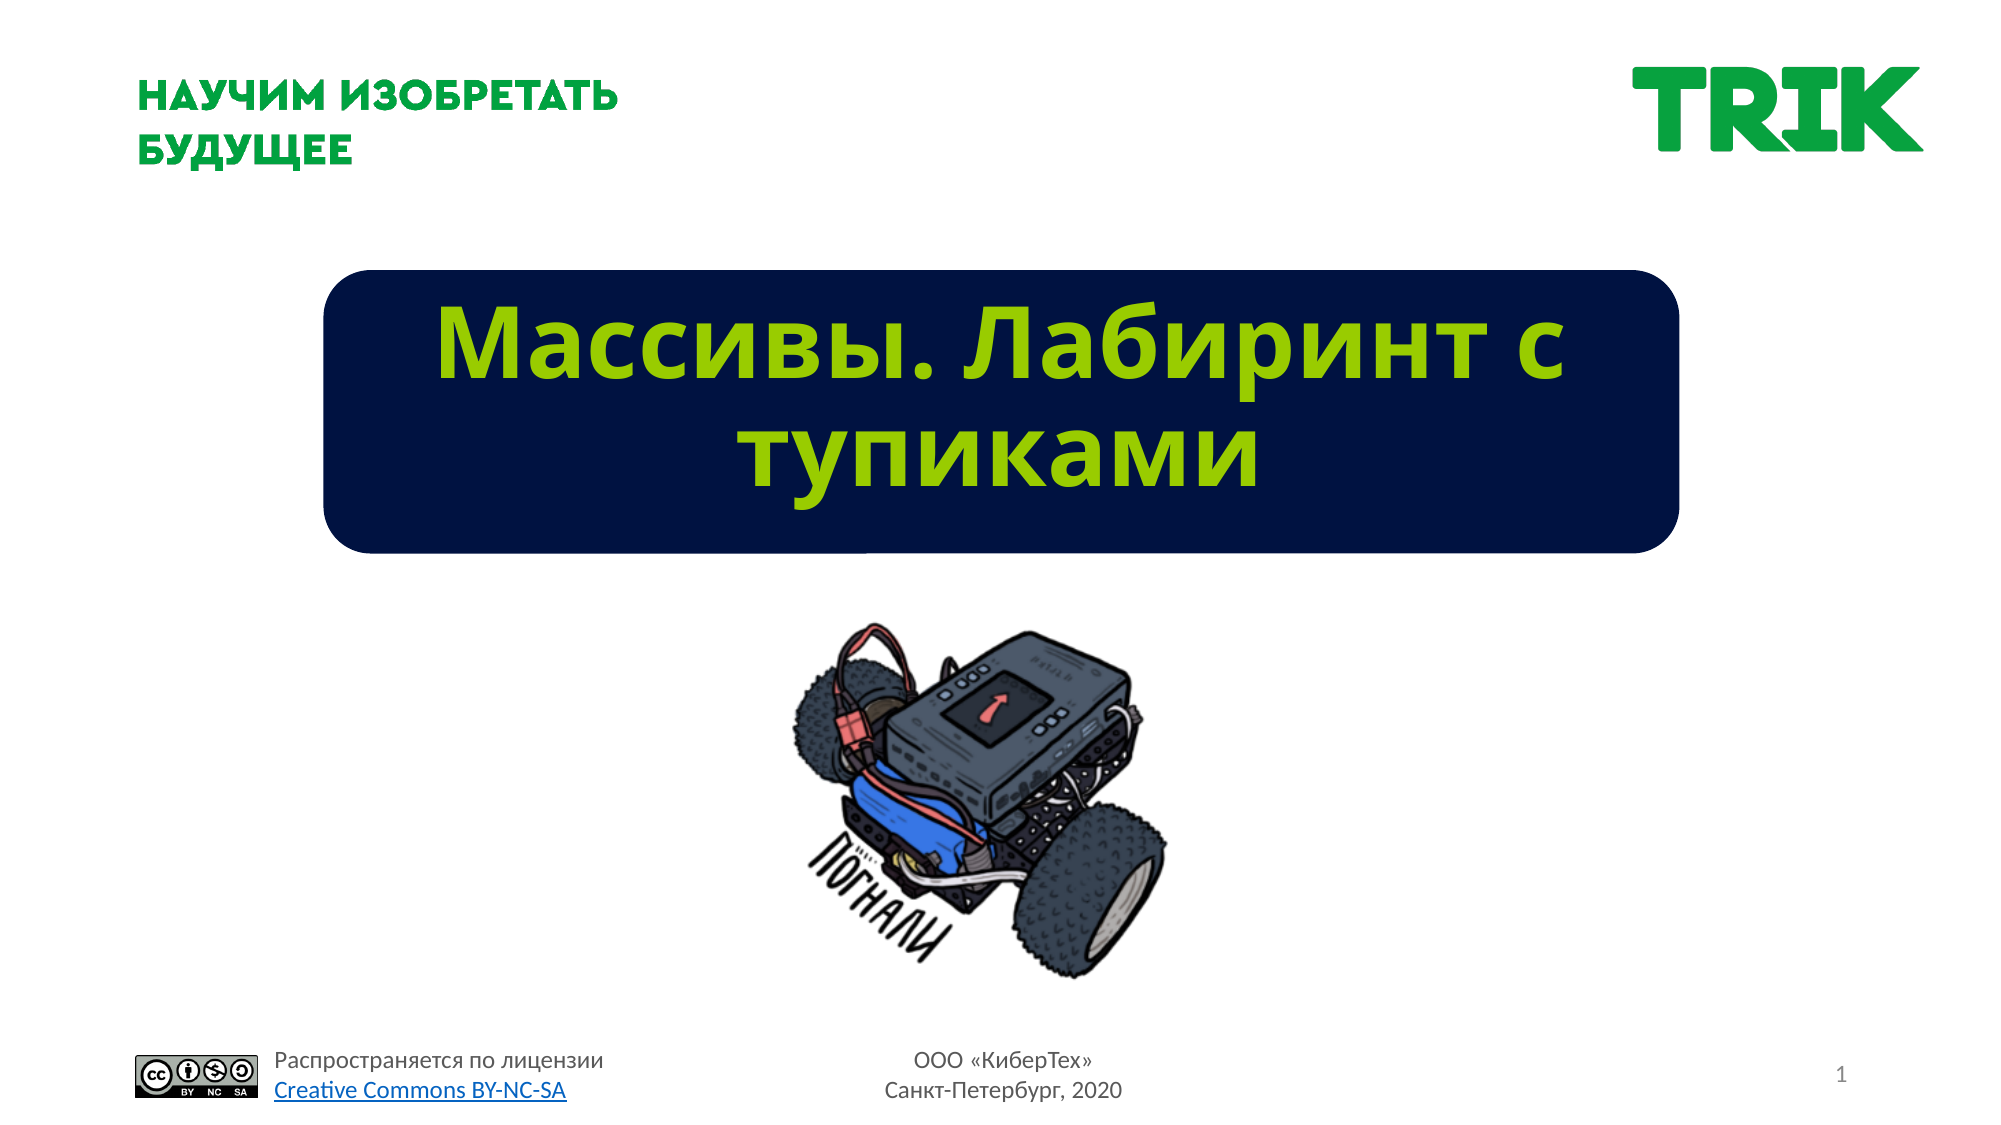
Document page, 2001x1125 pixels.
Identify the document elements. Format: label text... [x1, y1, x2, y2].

slide_number 1 [1412, 1042, 1863, 1103]
picture [743, 518, 1257, 1031]
picture [135, 1055, 258, 1098]
title Массивы. Лабиринт с тупиками [322, 289, 1678, 517]
picture [1631, 64, 1924, 154]
picture [137, 78, 618, 171]
